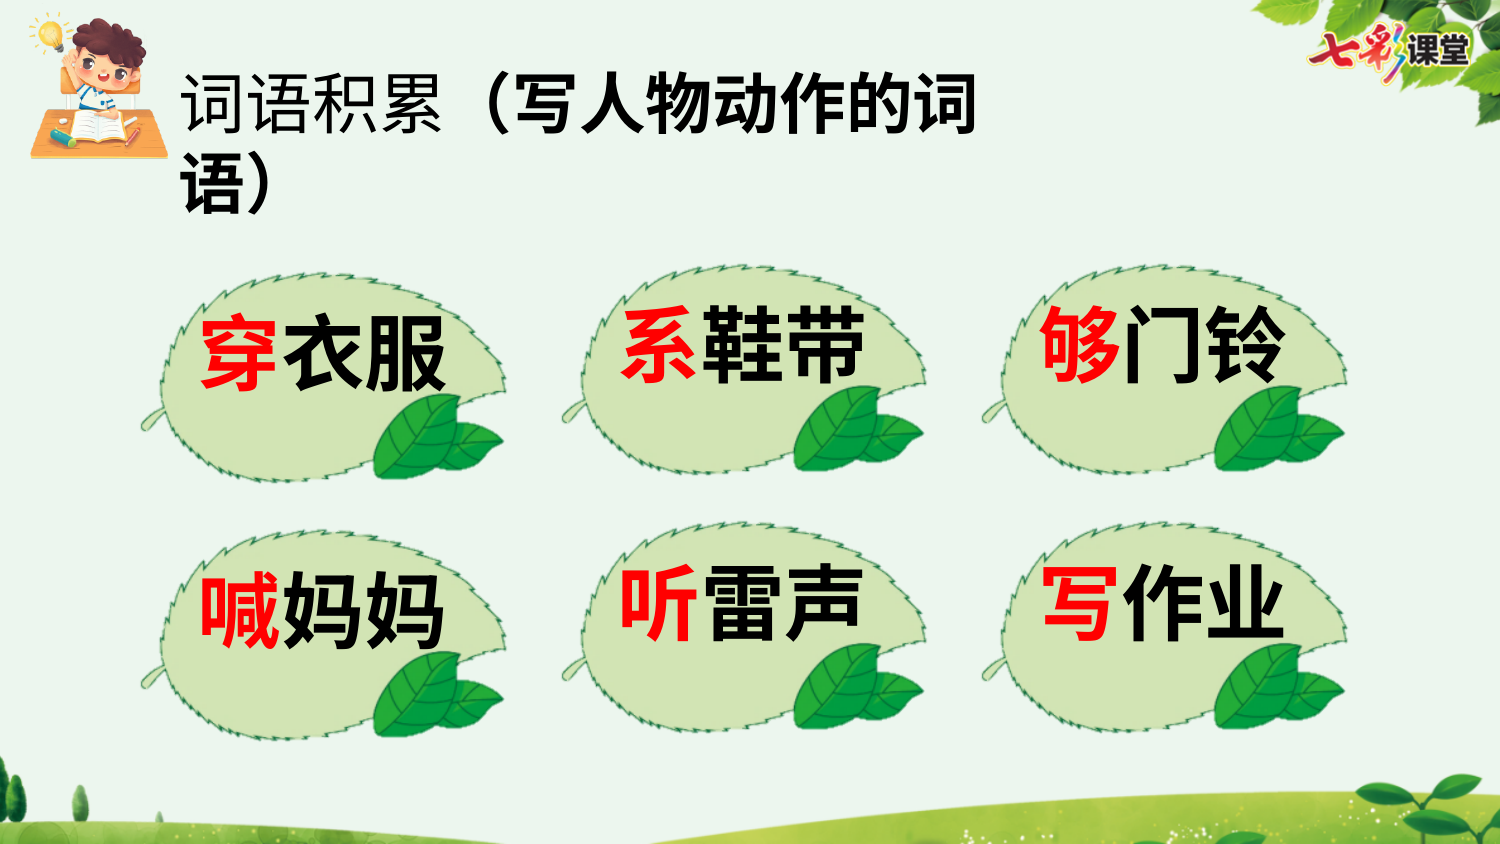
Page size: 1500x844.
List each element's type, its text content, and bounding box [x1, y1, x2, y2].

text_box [136, 216, 524, 474]
text_box 词语积累（写人物动作的词语） [164, 54, 1093, 230]
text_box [136, 474, 524, 765]
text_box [556, 466, 945, 757]
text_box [556, 208, 945, 466]
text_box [976, 208, 1365, 466]
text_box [976, 466, 1365, 757]
picture [0, 0, 1500, 844]
